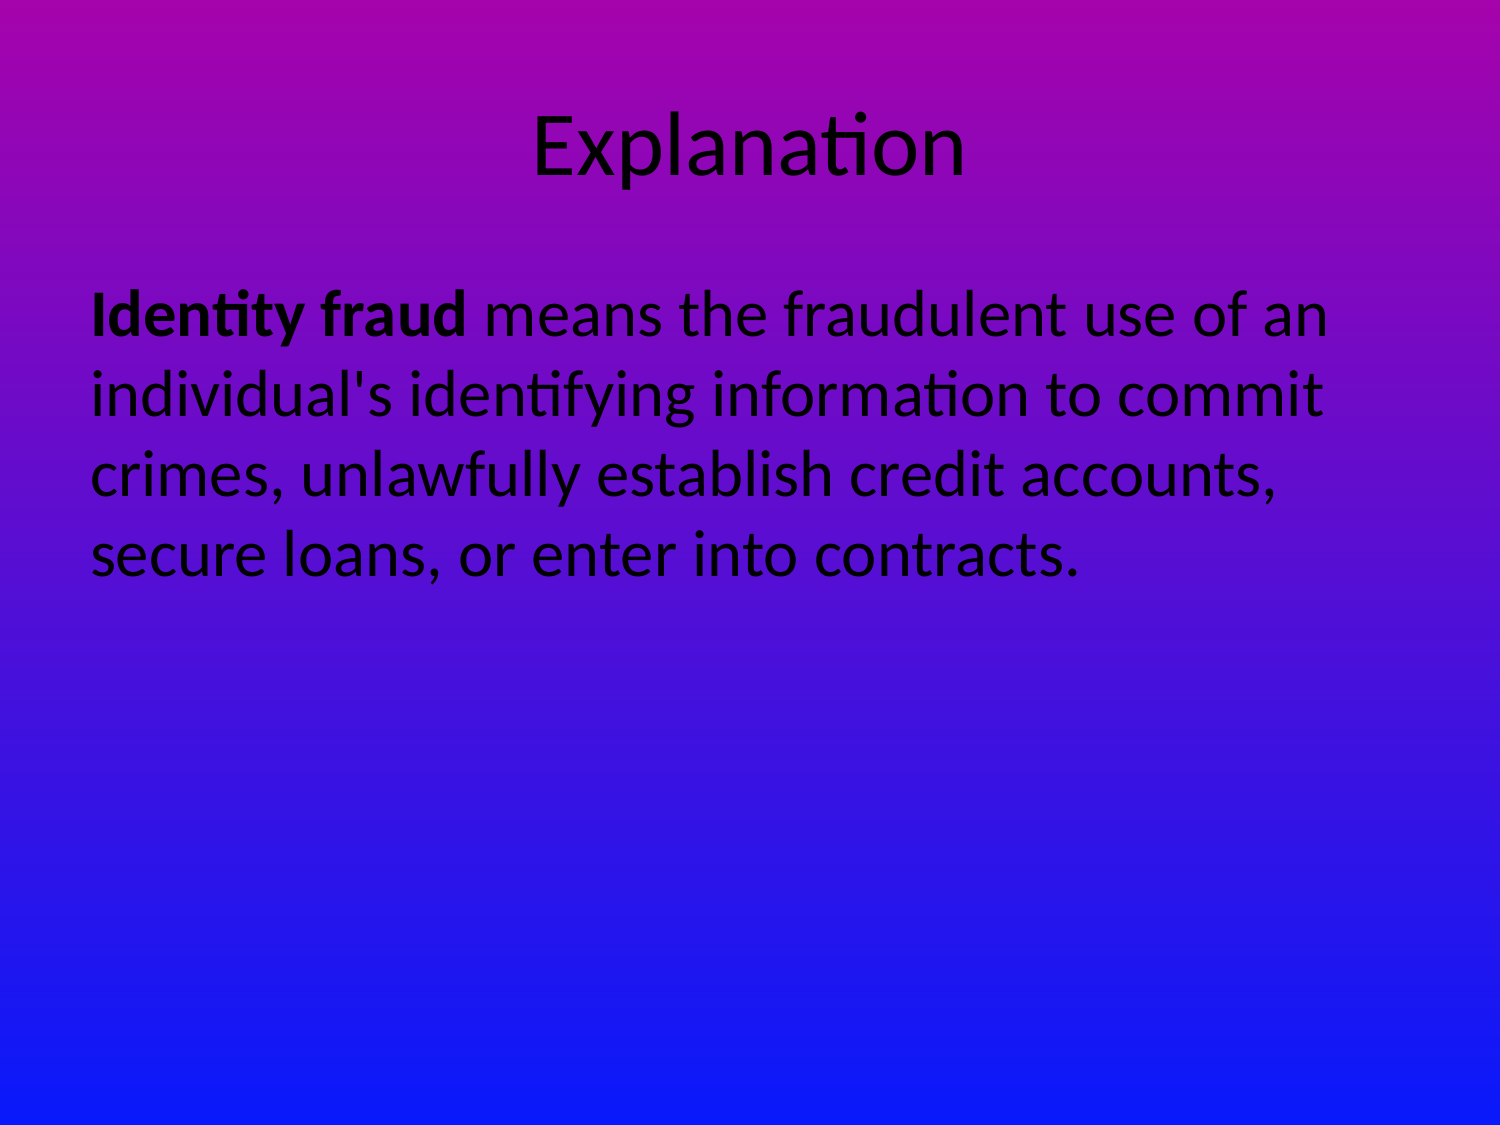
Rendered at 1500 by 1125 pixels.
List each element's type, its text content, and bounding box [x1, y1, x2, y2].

list Identity fraud means the fraudulent use of an individual's identifying information to commit crimes, unlawfully establish credit accounts, secure loans, or enter into contracts. [75, 262, 1425, 1005]
title Explanation [75, 45, 1425, 233]
